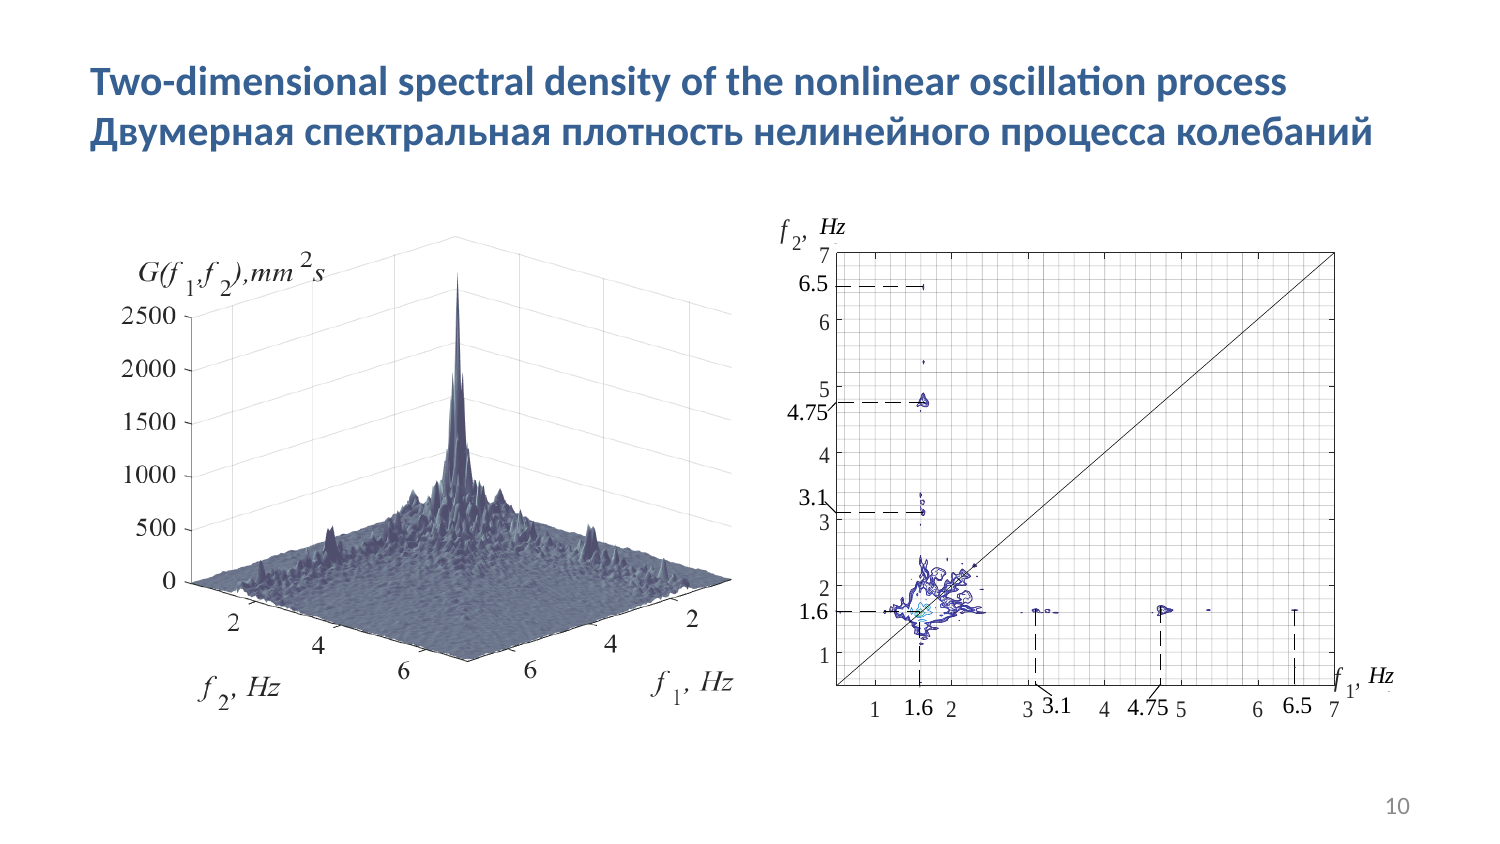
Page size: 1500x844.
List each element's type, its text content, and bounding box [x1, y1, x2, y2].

picture [100, 197, 798, 718]
slide_number 10 [1074, 782, 1425, 827]
title Two-dimensional spectral density of the nonlinear oscillation process Двумерная спектральная плотность нелинейного процесса колебаний [75, 33, 1425, 175]
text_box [749, 208, 1406, 812]
